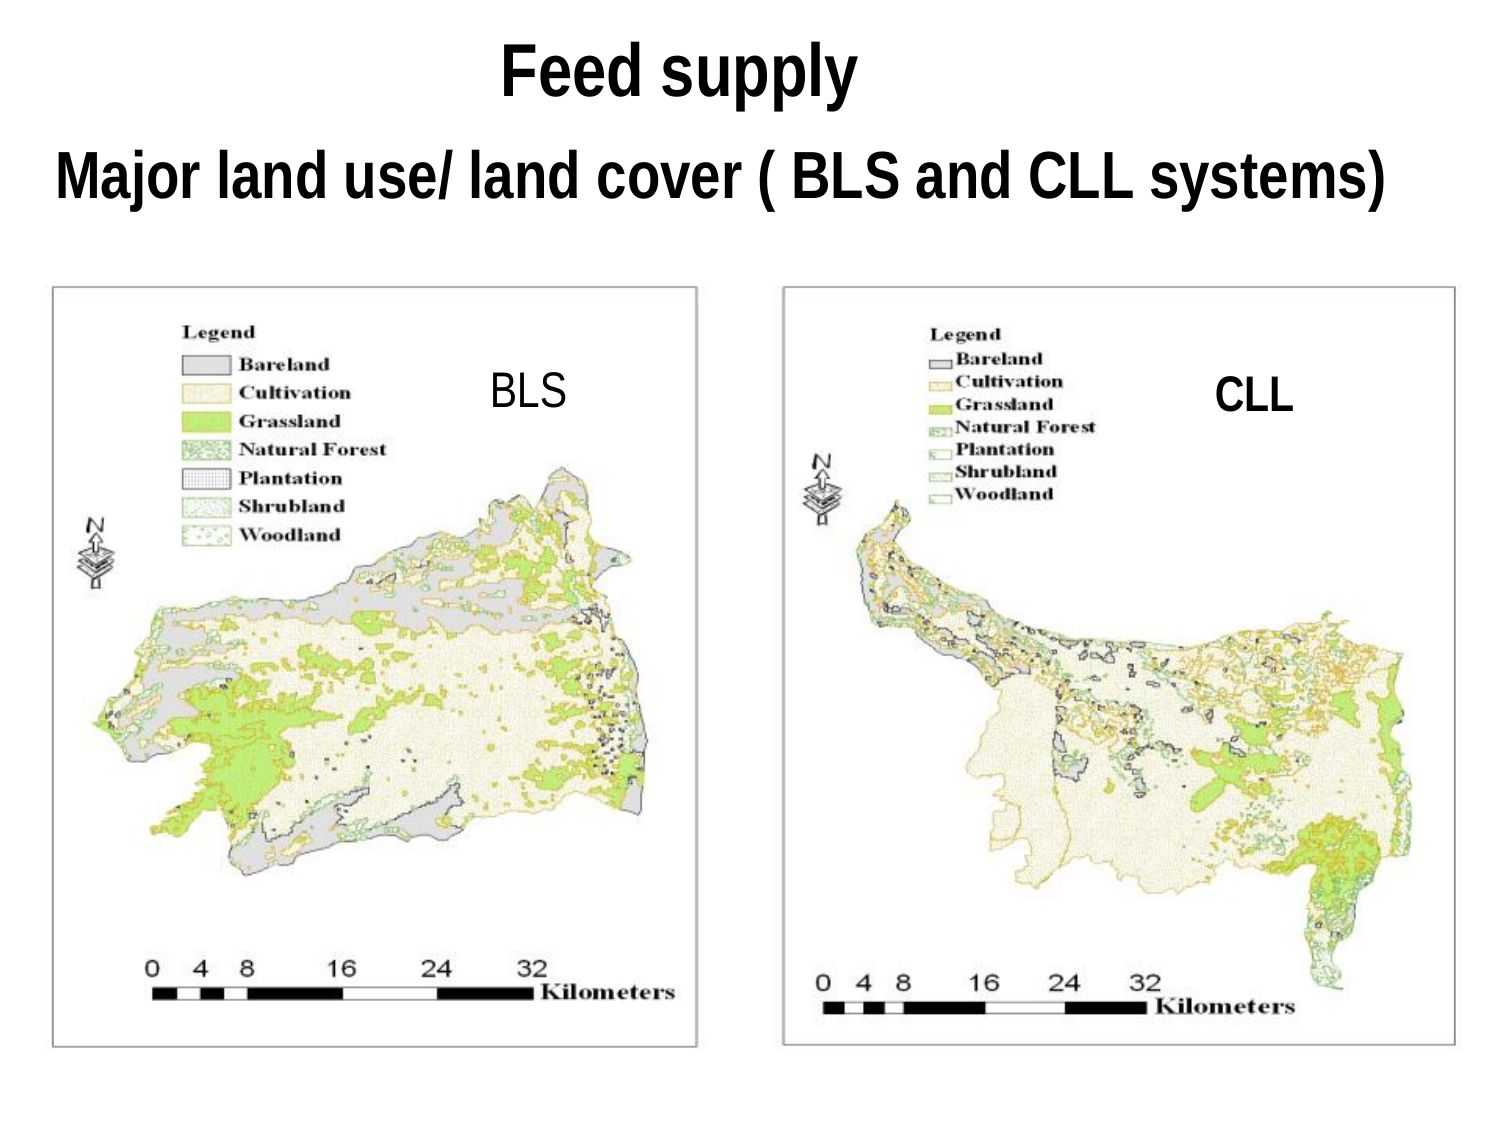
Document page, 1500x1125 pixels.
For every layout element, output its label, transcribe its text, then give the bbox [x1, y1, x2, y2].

title Feed supply [42, 23, 1318, 124]
text_box Major land use/ land cover ( BLS and CLL systems) [40, 124, 1438, 220]
picture [762, 274, 1471, 1060]
picture [31, 274, 711, 1062]
